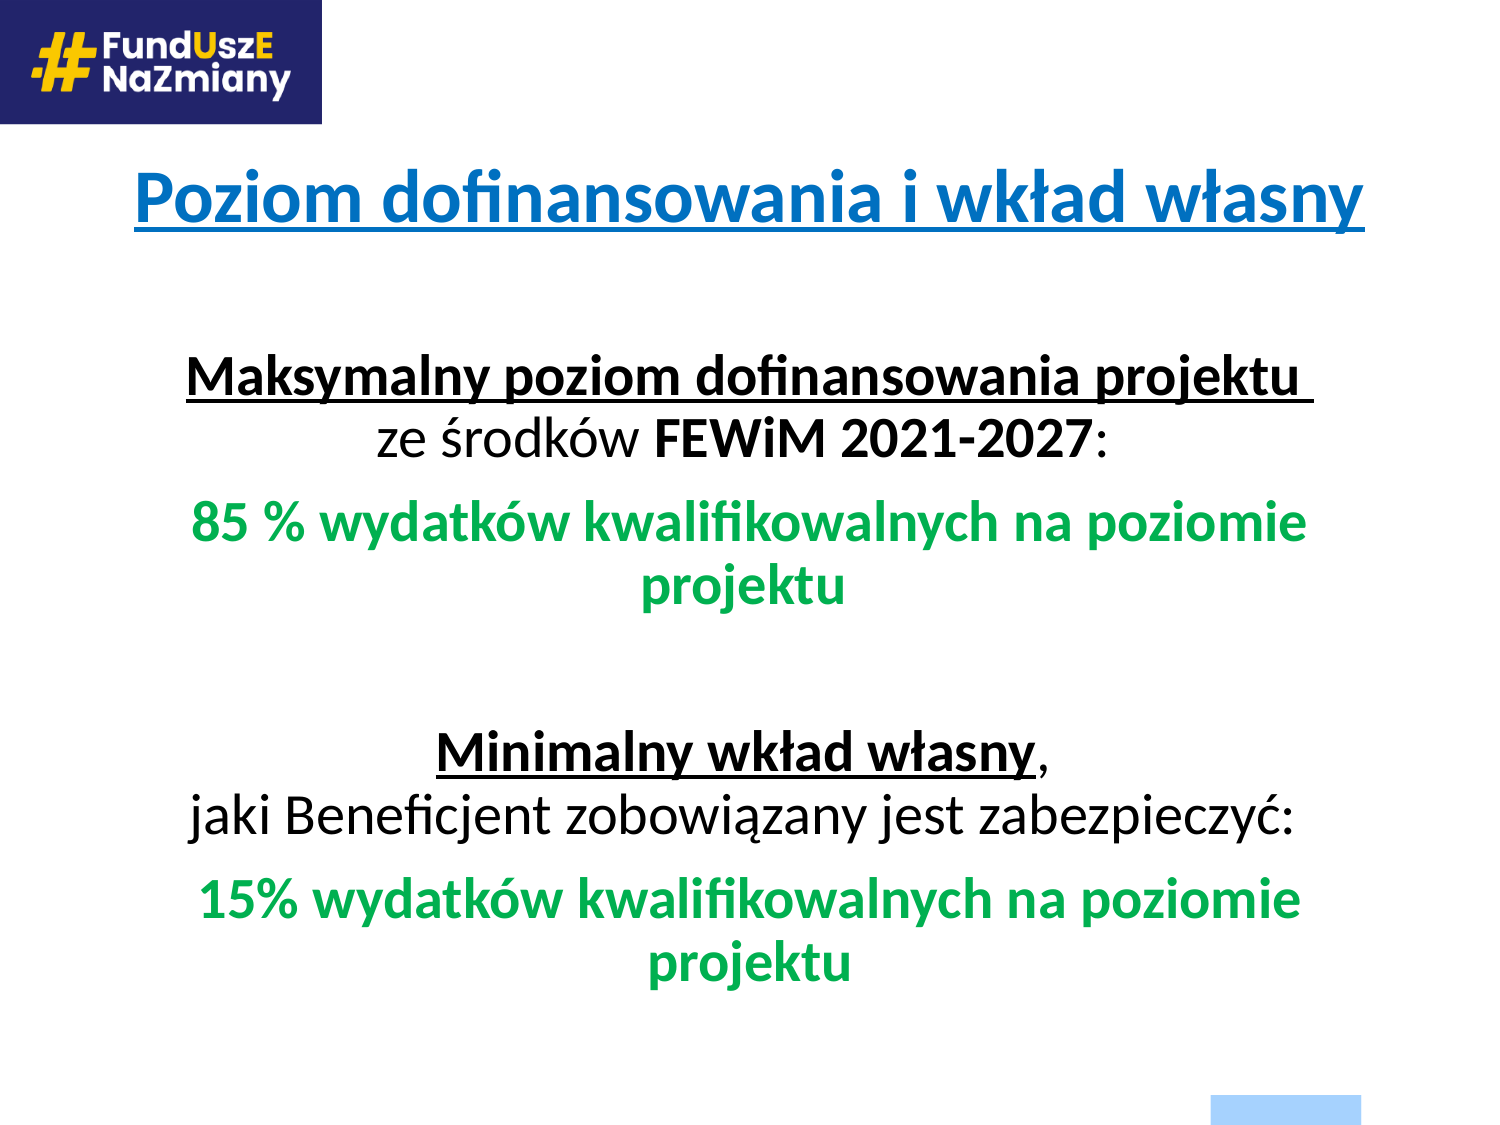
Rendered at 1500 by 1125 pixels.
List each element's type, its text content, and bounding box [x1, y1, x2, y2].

title Poziom dofinansowania i wkład własny [103, 139, 1397, 319]
list Maksymalny poziom dofinansowania projektu ze środków FEWiM 2021-2027: 85 % wydatków kwalifikowalnych na poziomie projektu Minimalny wkład własny, jaki Beneficjent zobowiązany jest zabezpieczyć: 15% wydatków kwalifikowalnych na poziomie projektu [103, 337, 1397, 1048]
picture [0, 0, 1500, 1125]
